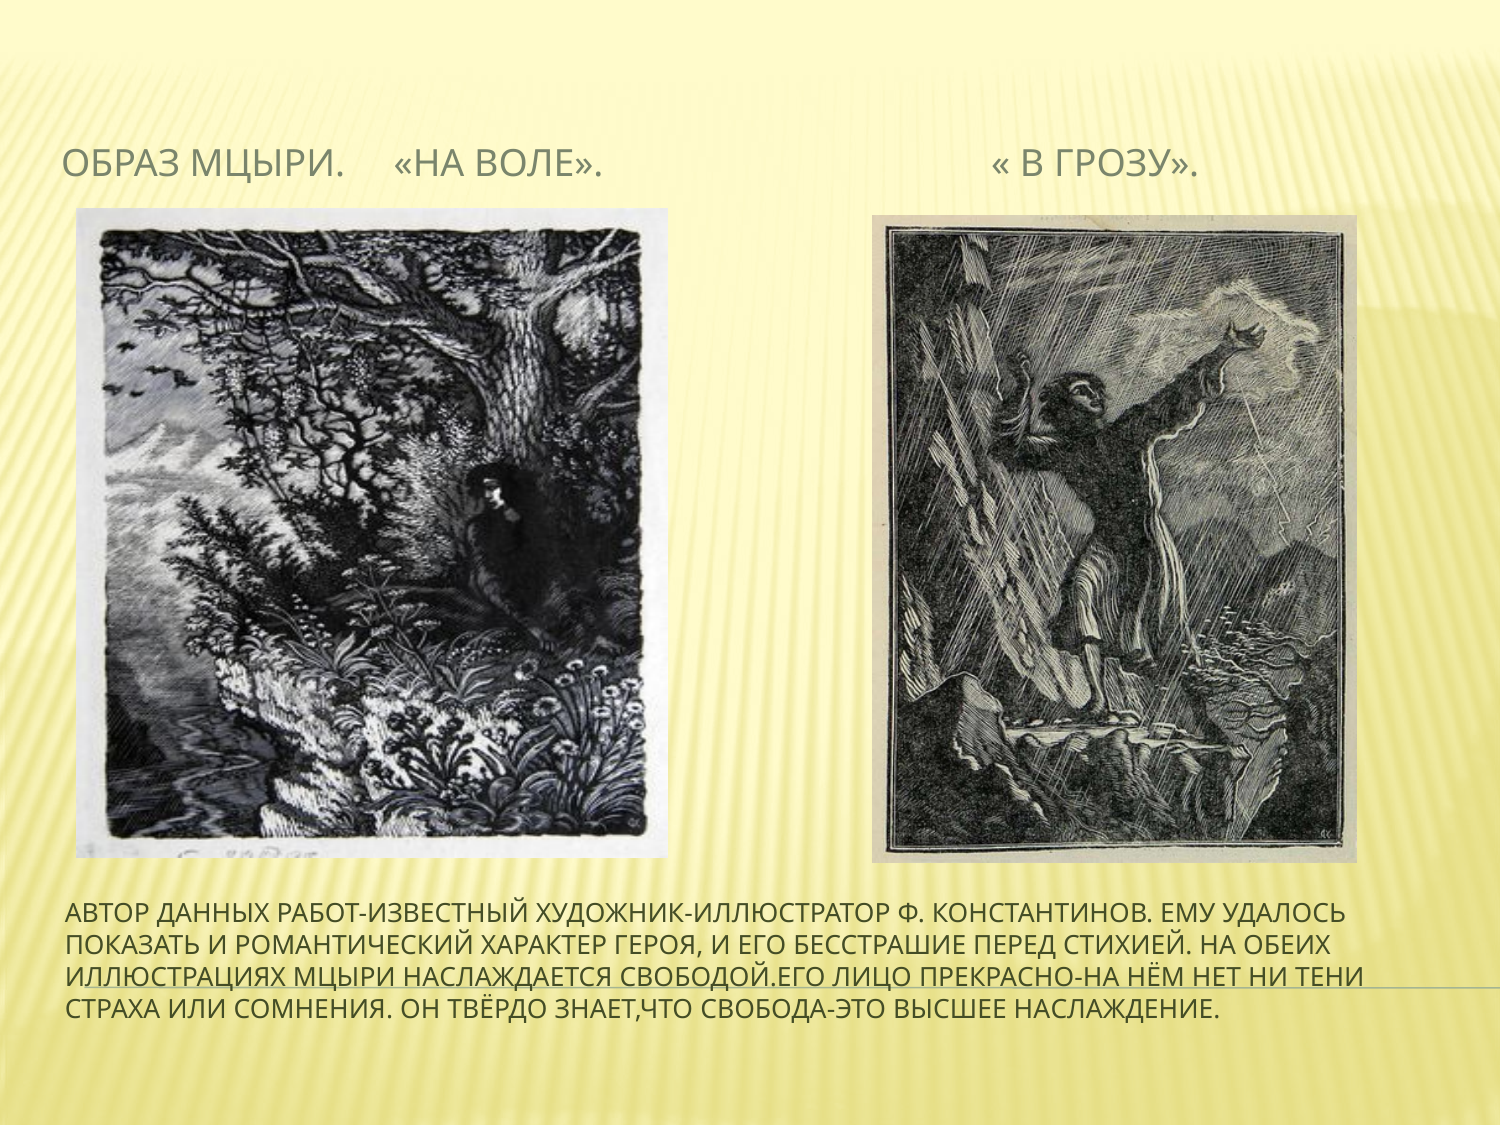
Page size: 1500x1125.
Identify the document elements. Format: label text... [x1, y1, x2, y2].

title Автор данных работ-известный художник-иллюстратор Ф. Константинов. Ему удалось показать и романтический характер героя, и его бесстрашие перед стихией. На обеих иллюстрациях Мцыри наслаждается свободой.Его лицо прекрасно-на нём нет ни тени страха или сомнения. Он твёрдо знает,что свобода-это высшее наслаждение. [50, 887, 1463, 1033]
list « В грозу». [761, 109, 1467, 215]
list Образ Мцыри. «На воле». [46, 109, 750, 215]
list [76, 207, 668, 859]
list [872, 215, 1357, 863]
